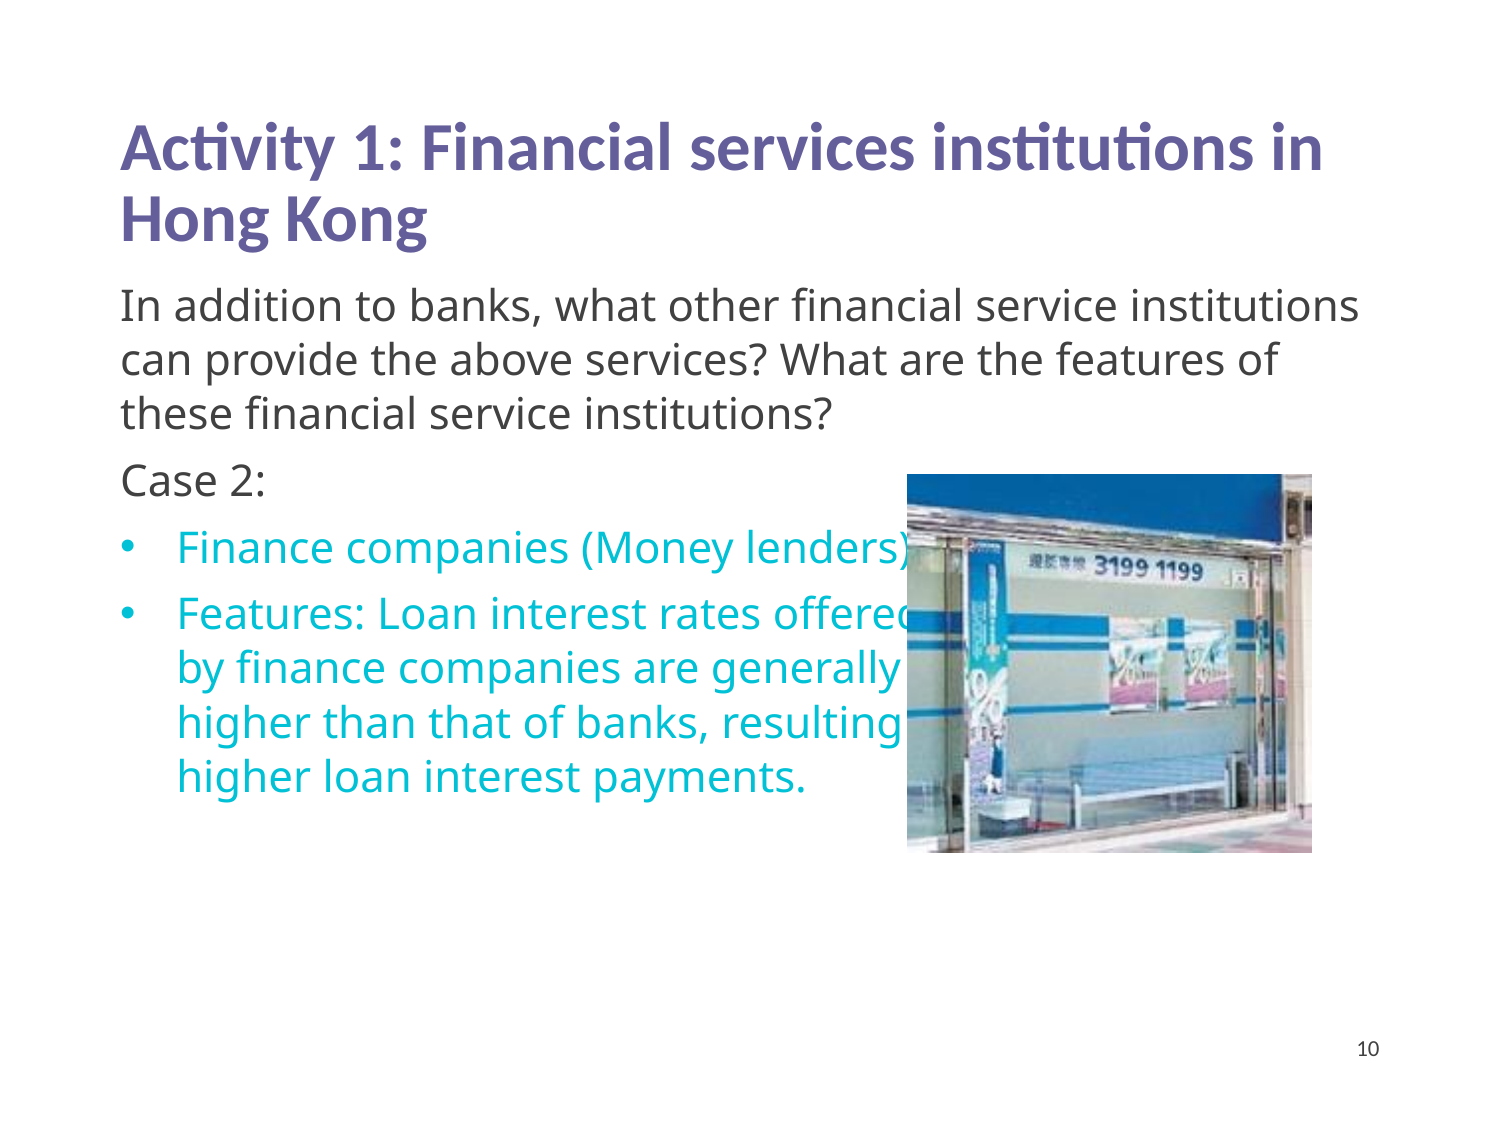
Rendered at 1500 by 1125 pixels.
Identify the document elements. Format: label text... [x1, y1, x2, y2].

list In addition to banks, what other financial service institutions can provide the above services? What are the features of these financial service institutions? Case 2: Finance companies (Money lenders) Features: Loan interest rates offered by finance companies are generally higher than that of banks, resulting in higher loan interest payments. [119, 276, 1381, 870]
list Activity 1: Financial services institutions in Hong Kong [119, 113, 1381, 276]
slide_number 10 [1353, 1035, 1381, 1062]
picture [907, 474, 1313, 853]
